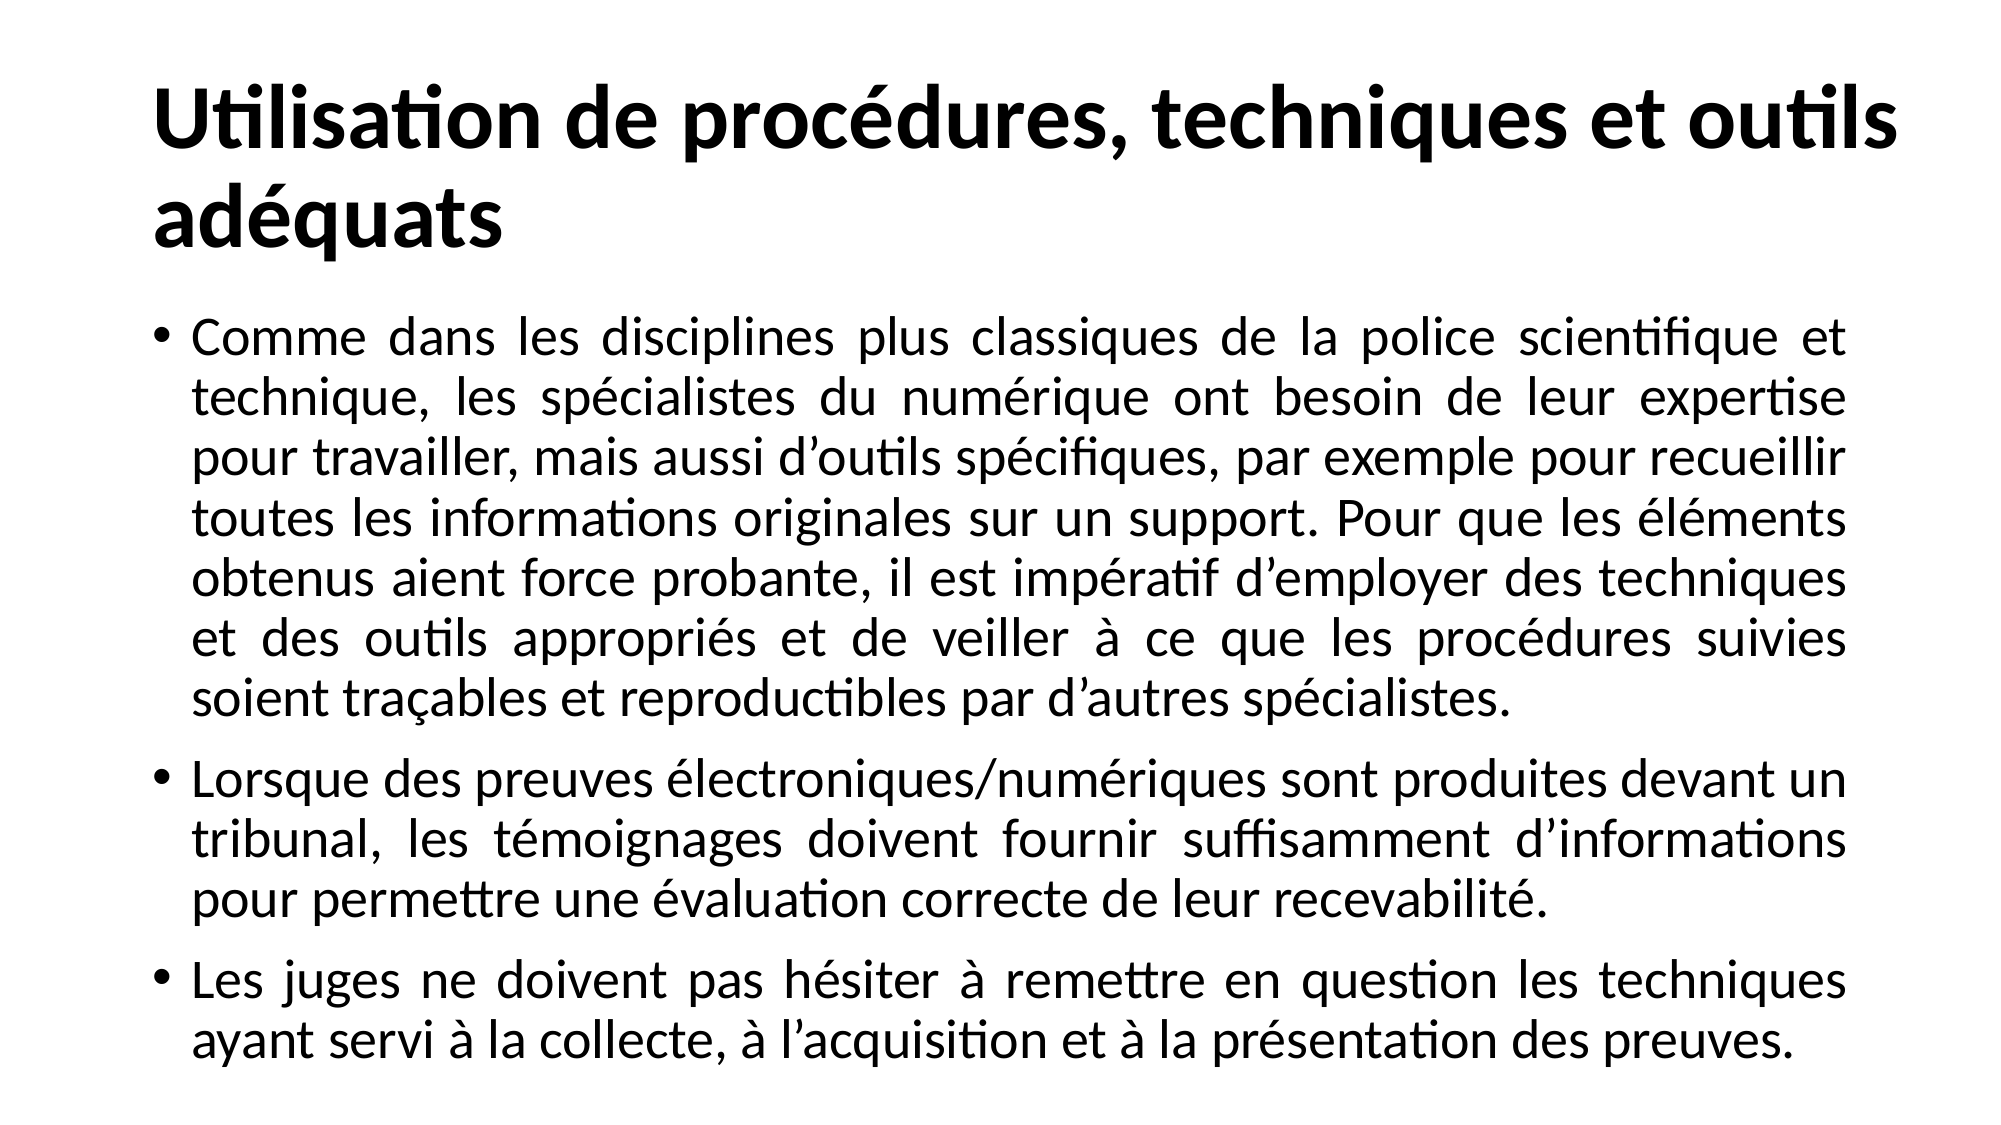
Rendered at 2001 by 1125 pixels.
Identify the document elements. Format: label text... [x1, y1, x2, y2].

title Utilisation de procédures, techniques et outils adéquats [137, 59, 1973, 278]
list Comme dans les disciplines plus classiques de la police scientifique et technique, les spécialistes du numérique ont besoin de leur expertise pour travailler, mais aussi d’outils spécifiques, par exemple pour recueillir toutes les informations originales sur un support. Pour que les éléments obtenus aient force probante, il est impératif d’employer des techniques et des outils appropriés et de veiller à ce que les procédures suivies soient traçables et reproductibles par d’autres spécialistes. Lorsque des preuves électroniques/numériques sont produites devant un tribunal, les témoignages doivent fournir suffisamment d’informations pour permettre une évaluation correcte de leur recevabilité. Les juges ne doivent pas hésiter à remettre en question les techniques ayant servi à la collecte, à l’acquisition et à la présentation des preuves. [137, 299, 1863, 1090]
